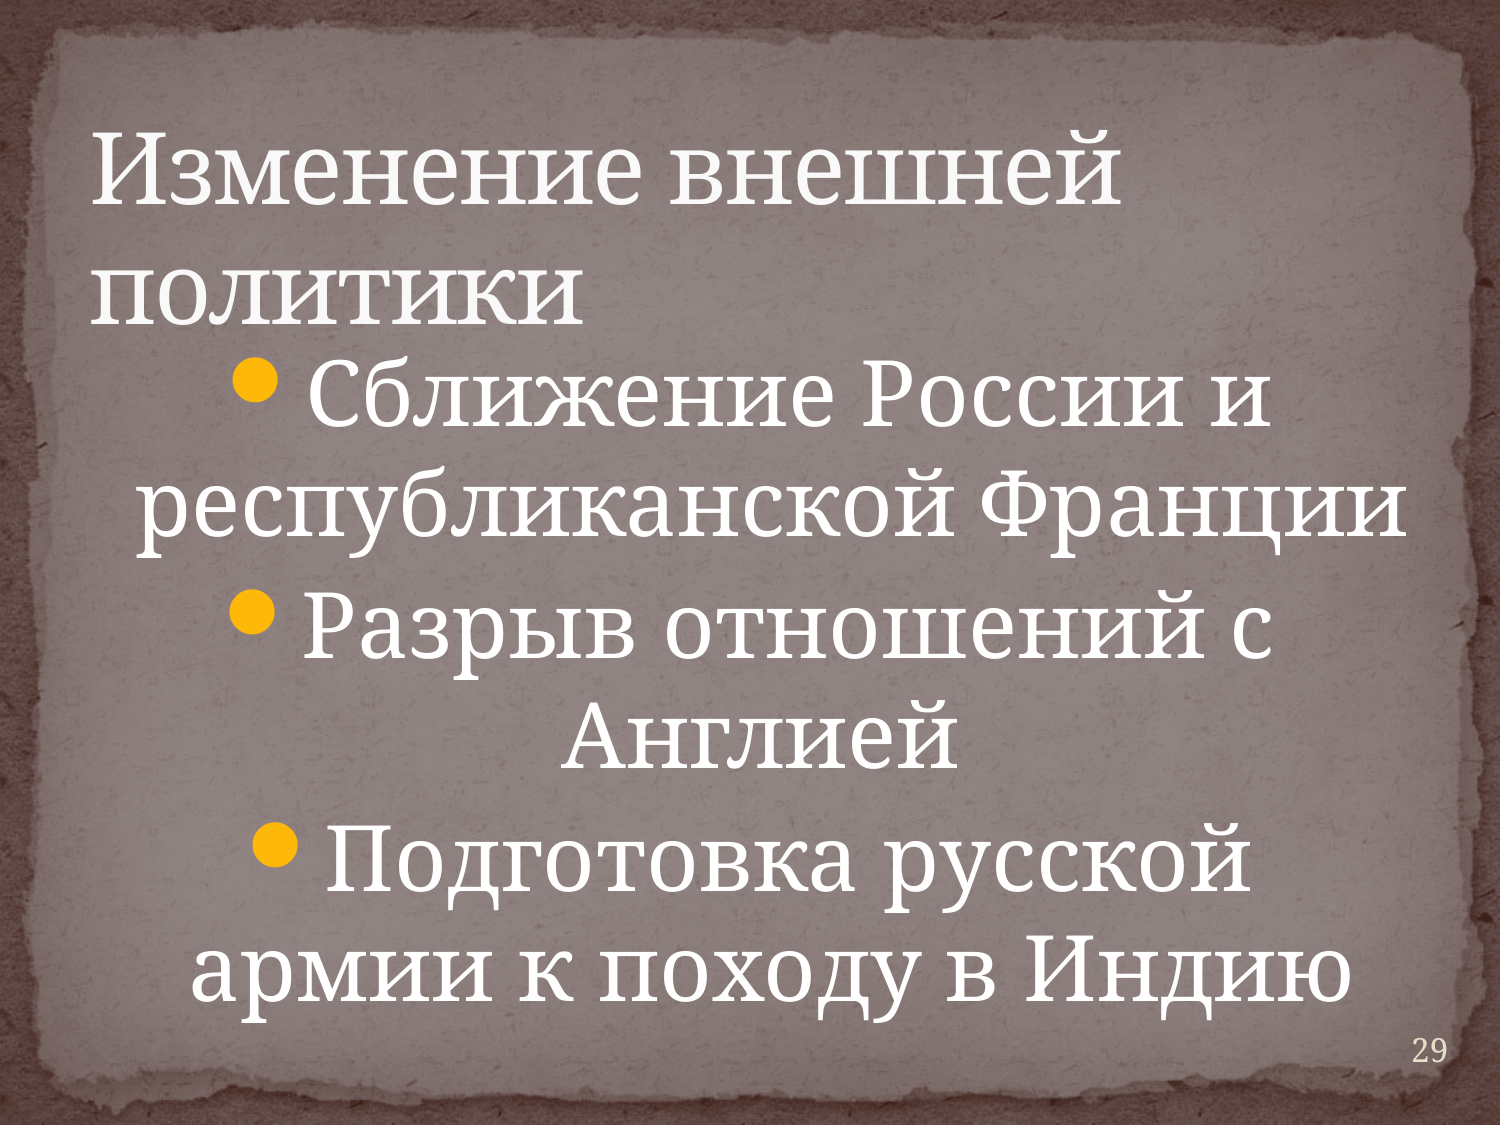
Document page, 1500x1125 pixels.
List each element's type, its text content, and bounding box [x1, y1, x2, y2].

title Изменение внешней политики [74, 93, 1425, 352]
list Сближение России и республиканской Франции Разрыв отношений с Англией Подготовка русской армии к походу в Индию [75, 352, 1425, 1000]
slide_number 29 [1379, 1014, 1480, 1089]
